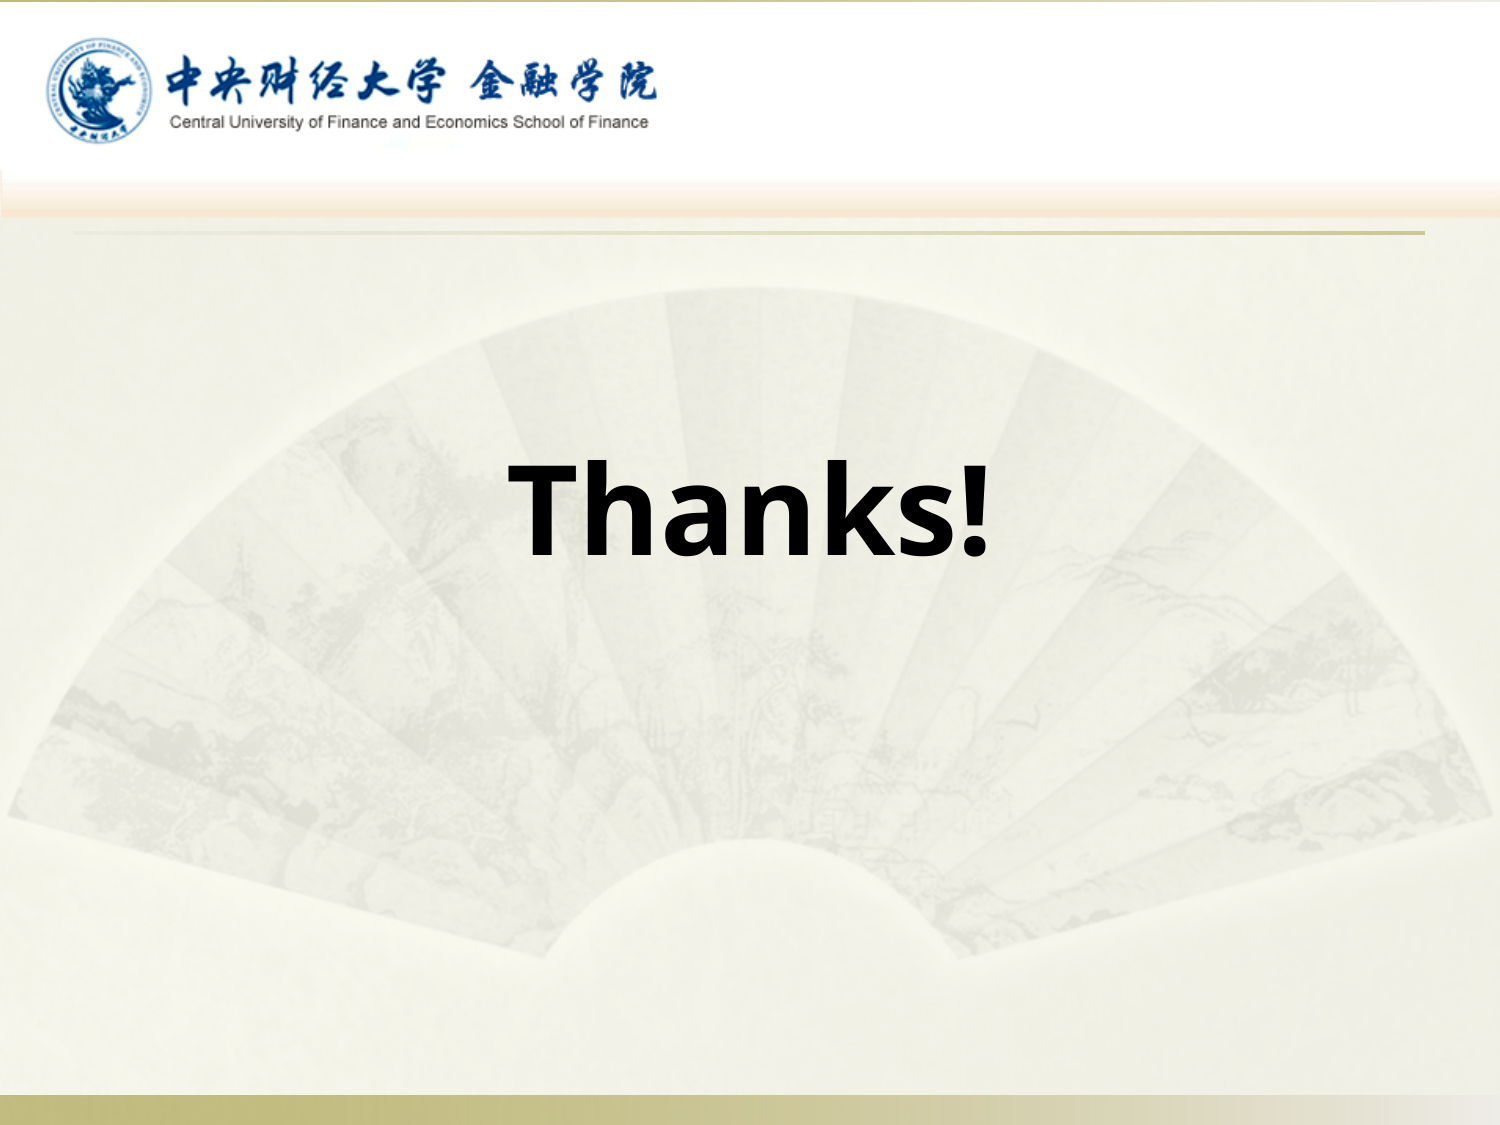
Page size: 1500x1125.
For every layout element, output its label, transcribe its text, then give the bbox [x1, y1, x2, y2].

picture [0, 2, 1500, 218]
list Thanks! [75, 125, 1425, 1005]
